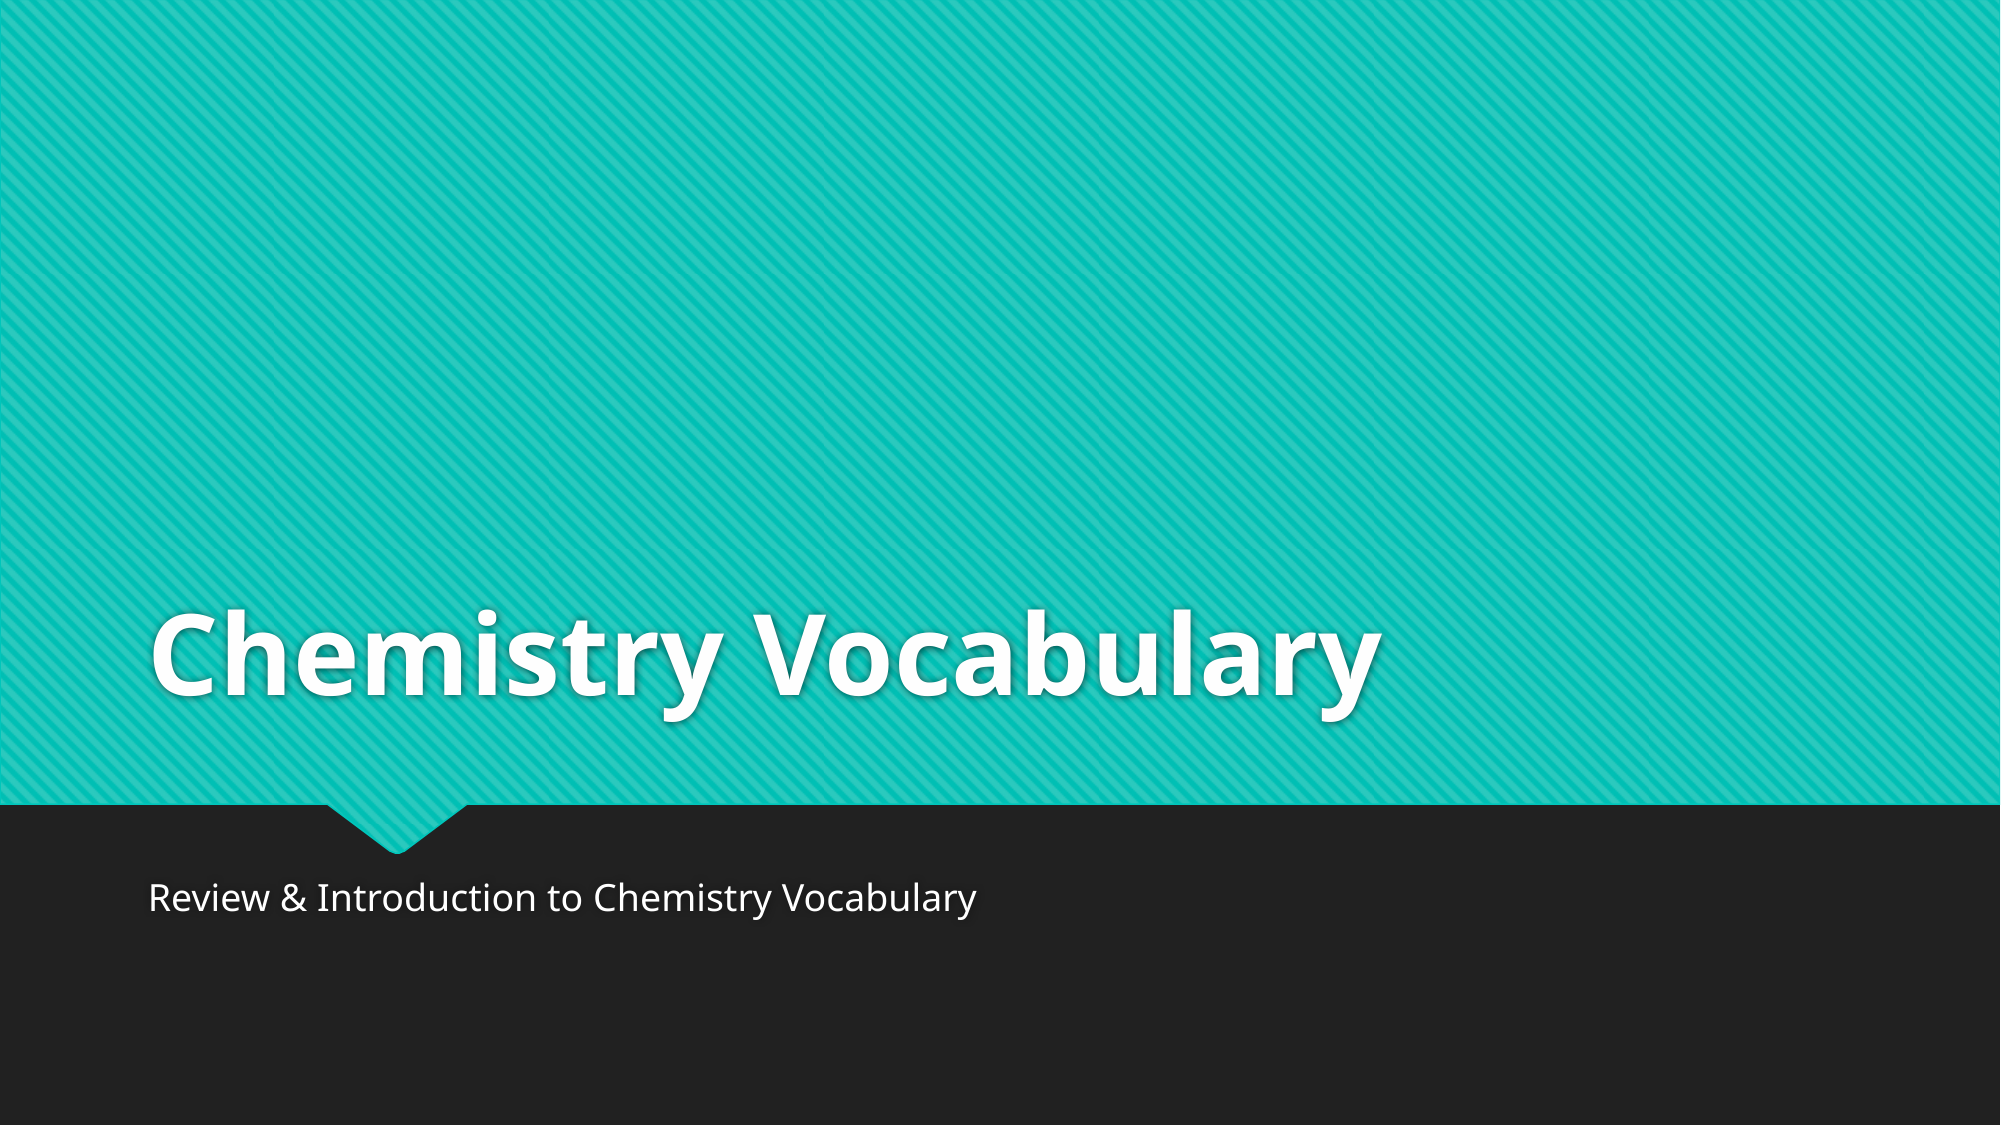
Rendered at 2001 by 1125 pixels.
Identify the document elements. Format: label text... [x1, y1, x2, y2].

subtitle Review & Introduction to Chemistry Vocabulary [132, 866, 1868, 938]
title Chemistry Vocabulary [132, 237, 1868, 726]
